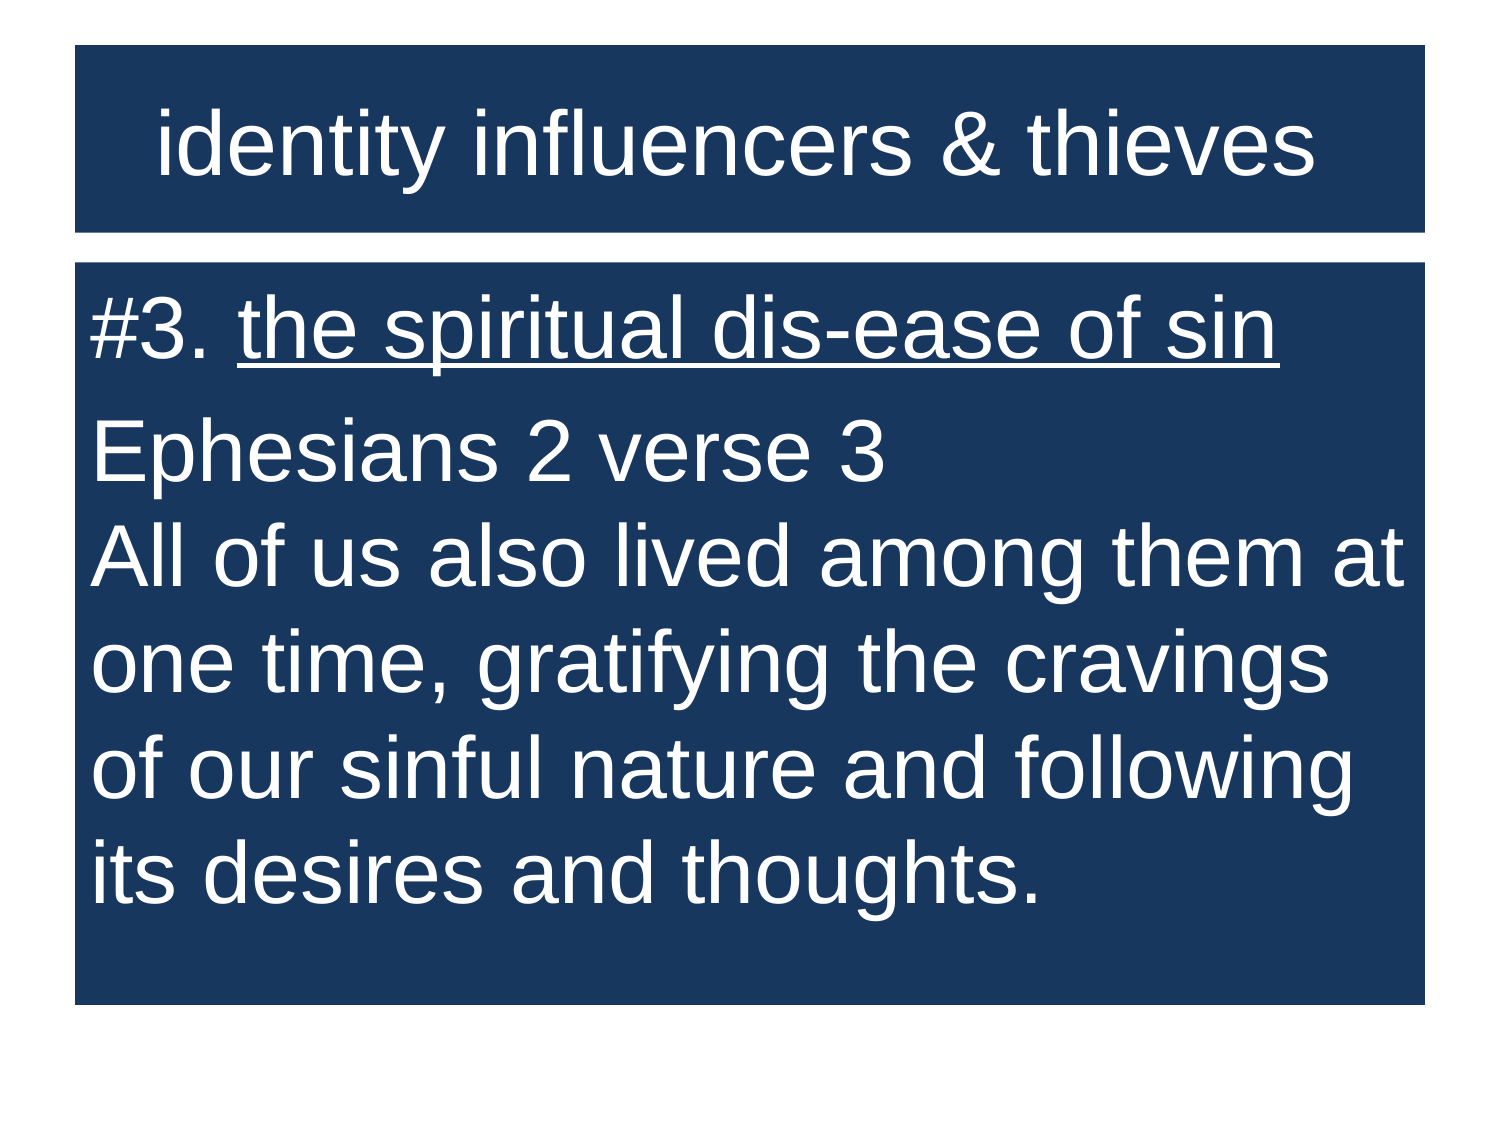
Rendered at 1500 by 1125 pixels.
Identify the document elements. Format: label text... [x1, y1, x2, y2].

list #3. the spiritual dis-ease of sin Ephesians 2 verse 3 All of us also lived among them at one time, gratifying the cravings of our sinful nature and following its desires and thoughts. [75, 262, 1425, 1005]
title identity influencers & thieves [75, 45, 1425, 233]
